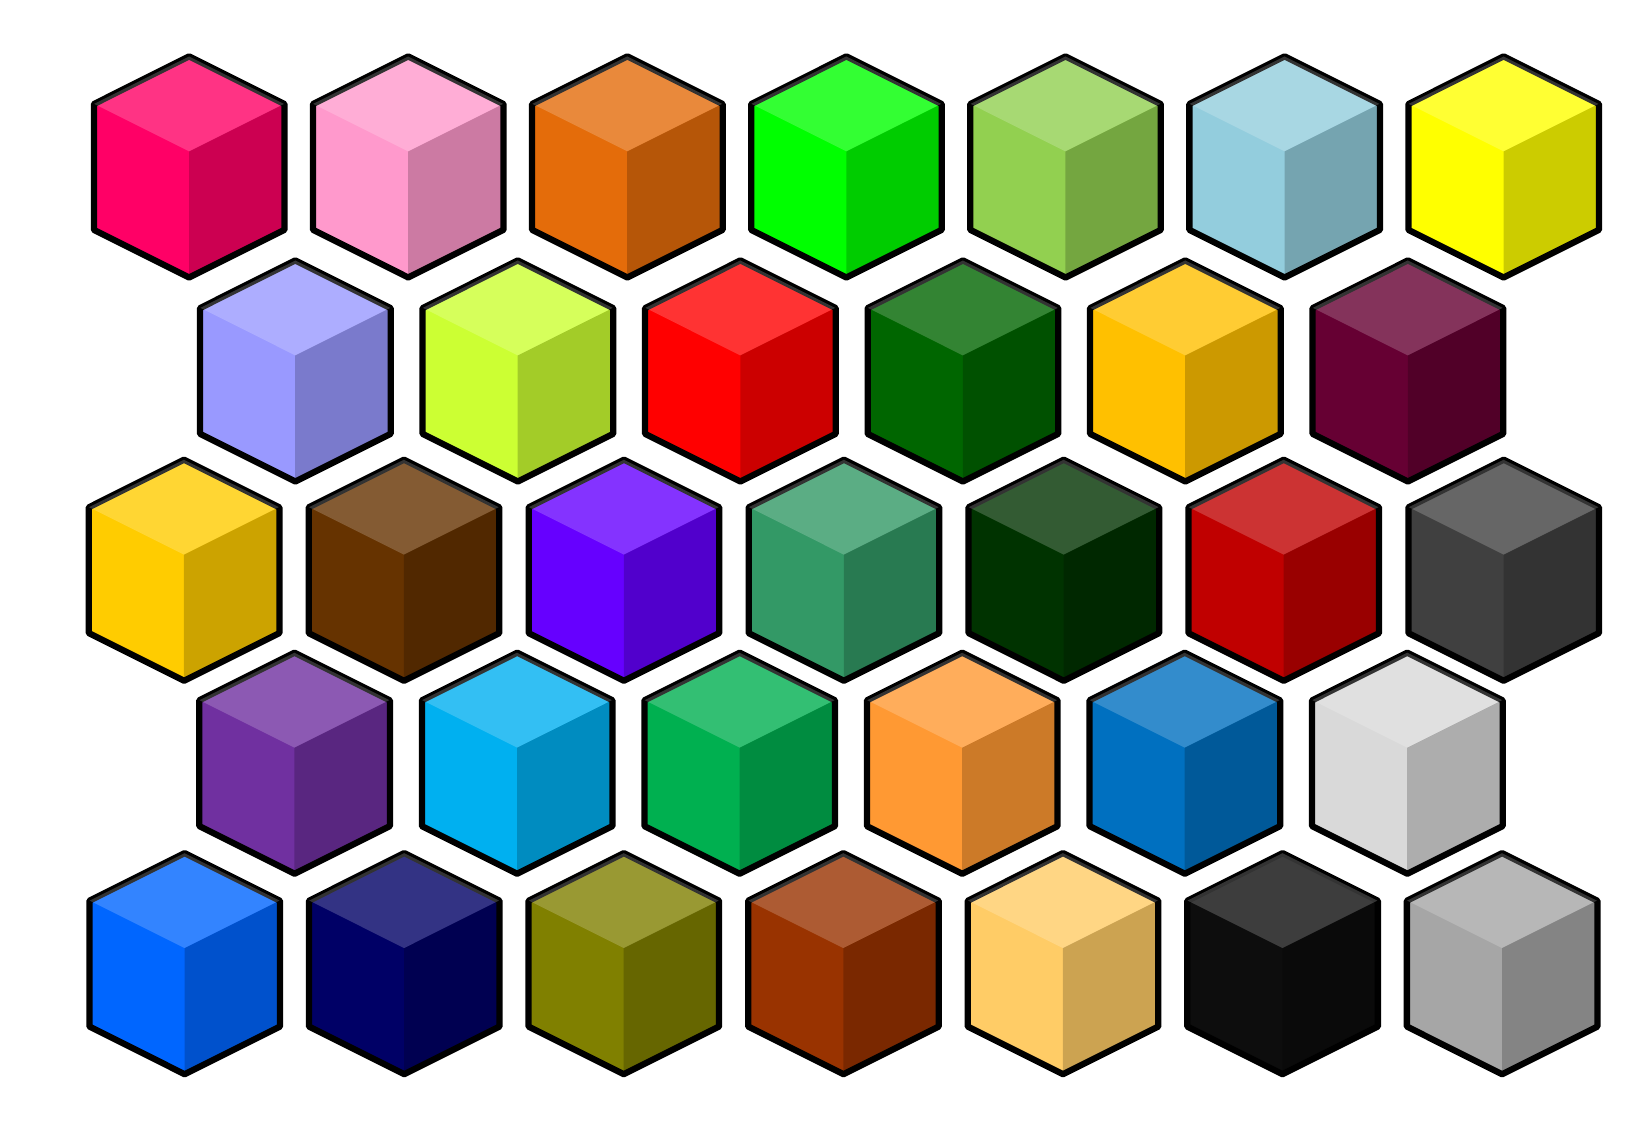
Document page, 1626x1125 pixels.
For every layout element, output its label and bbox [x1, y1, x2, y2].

text_box [747, 852, 939, 1075]
text_box [1186, 852, 1379, 1075]
text_box [1312, 260, 1504, 482]
text_box [198, 652, 391, 874]
text_box [750, 56, 942, 278]
text_box [1089, 260, 1281, 482]
text_box [1406, 852, 1598, 1075]
text_box [969, 56, 1161, 278]
text_box [1188, 56, 1381, 278]
text_box [967, 852, 1159, 1075]
text_box [644, 260, 836, 482]
text_box [308, 852, 500, 1075]
text_box [531, 56, 723, 278]
text_box [422, 260, 614, 482]
text_box [968, 459, 1160, 681]
text_box [867, 260, 1059, 482]
text_box [93, 56, 285, 278]
text_box [644, 652, 836, 874]
text_box [199, 260, 391, 482]
text_box [308, 459, 500, 681]
text_box [748, 459, 940, 681]
text_box [88, 459, 280, 681]
text_box [1408, 56, 1600, 278]
text_box [528, 459, 720, 681]
text_box [312, 56, 504, 278]
text_box [1089, 652, 1281, 874]
text_box [89, 852, 281, 1075]
text_box [1408, 459, 1600, 681]
text_box [421, 652, 613, 874]
text_box [866, 652, 1058, 874]
text_box [528, 852, 720, 1075]
text_box [1188, 459, 1380, 681]
text_box [1311, 652, 1503, 874]
